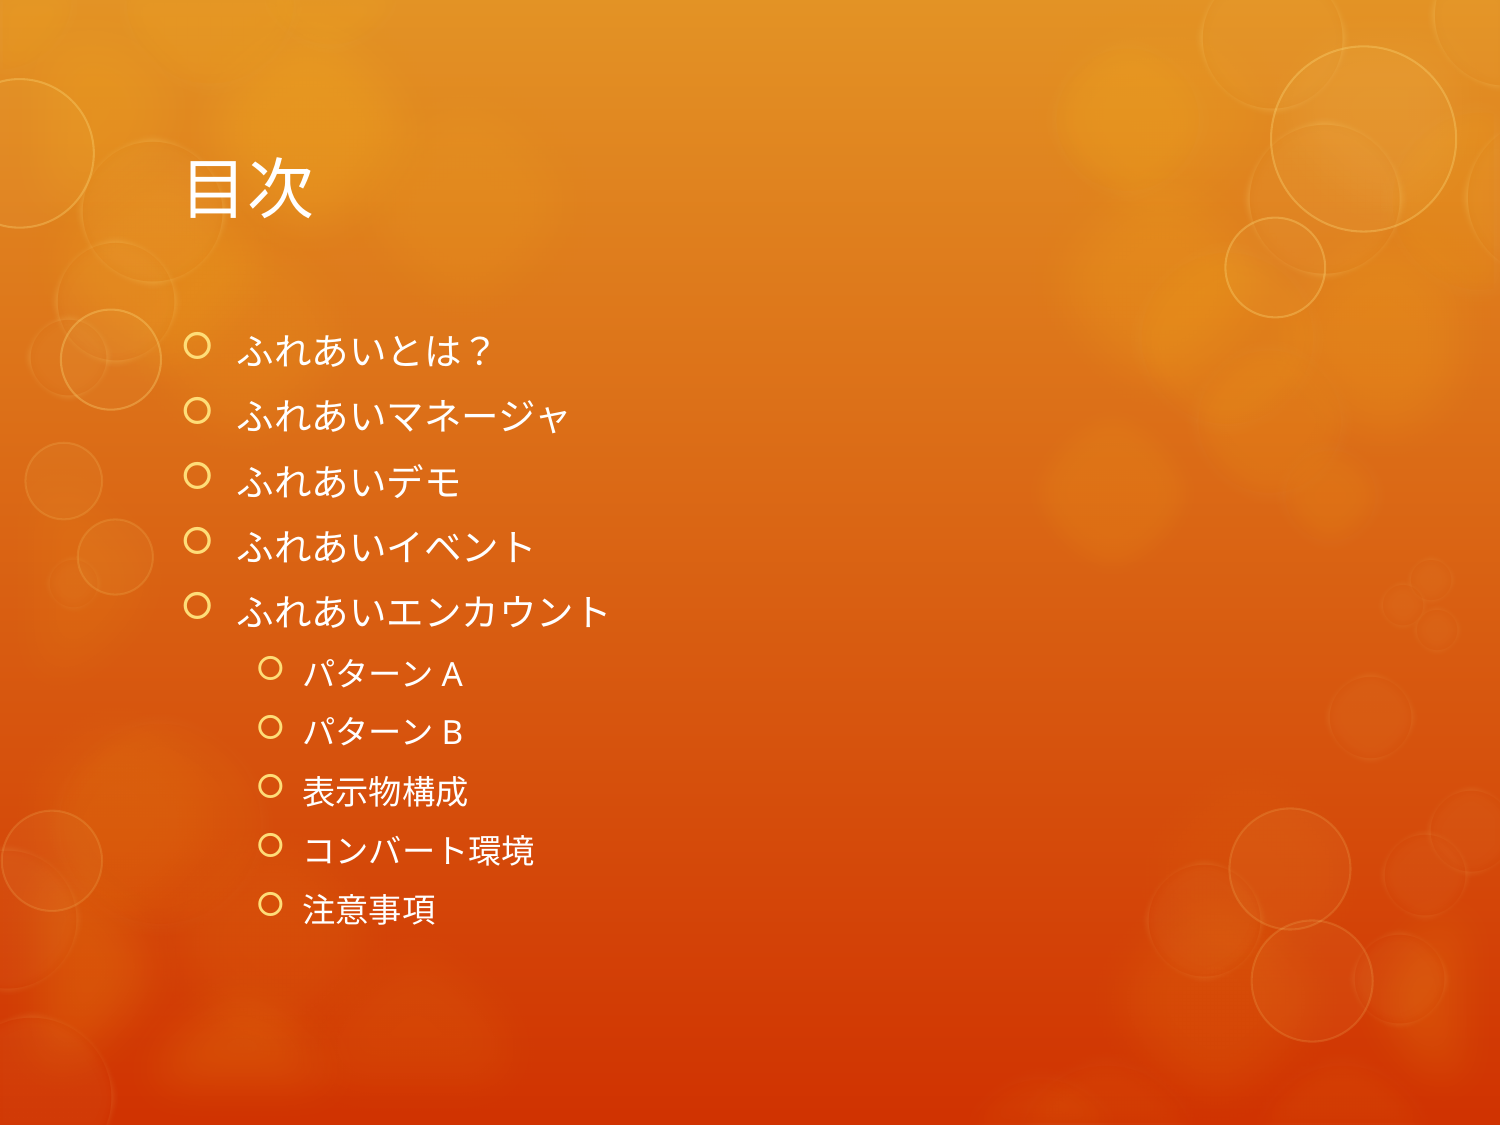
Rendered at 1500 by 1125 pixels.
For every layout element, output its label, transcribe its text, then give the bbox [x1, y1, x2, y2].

list ふれあいとは？ ふれあいマネージャ ふれあいデモ ふれあいイベント ふれあいエンカウント パターンA パターンB 表示物構成 コンバート環境 注意事項 [165, 296, 1335, 962]
title 目次 [165, 110, 1335, 263]
